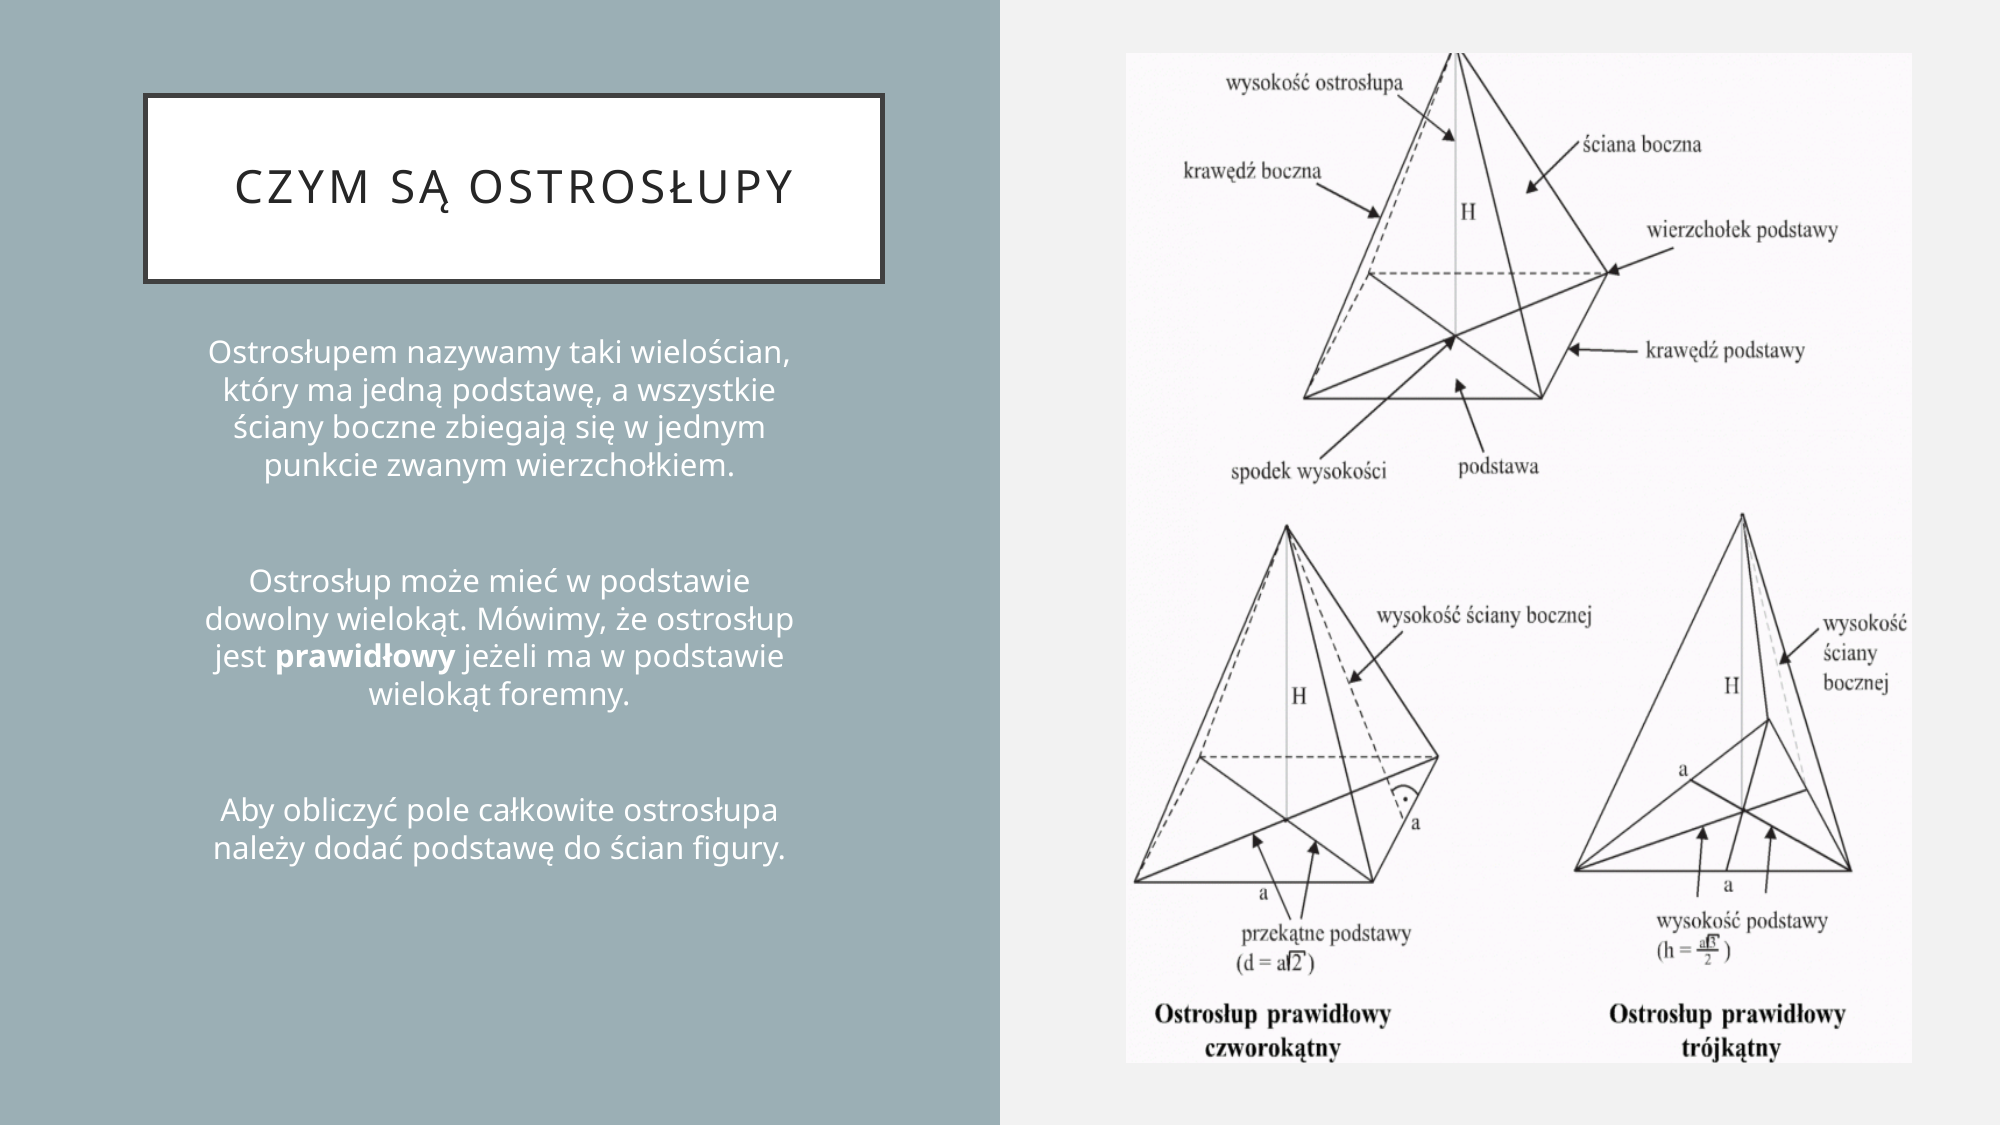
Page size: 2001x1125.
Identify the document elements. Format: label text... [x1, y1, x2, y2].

list Ostrosłupem nazywamy taki wielościan, który ma jedną podstawę, a wszystkie ściany boczne zbiegają się w jednym punkcie zwanym wierzchołkiem. Ostrosłup może mieć w podstawie dowolny wielokąt. Mówimy, że ostrosłup jest prawidłowy jeżeli ma w podstawie wielokąt foremny. Aby obliczyć pole całkowite ostrosłupa należy dodać podstawę do ścian figury. [188, 325, 812, 1061]
title Czym są ostrosłupy [143, 93, 885, 284]
picture [1125, 53, 1912, 1063]
